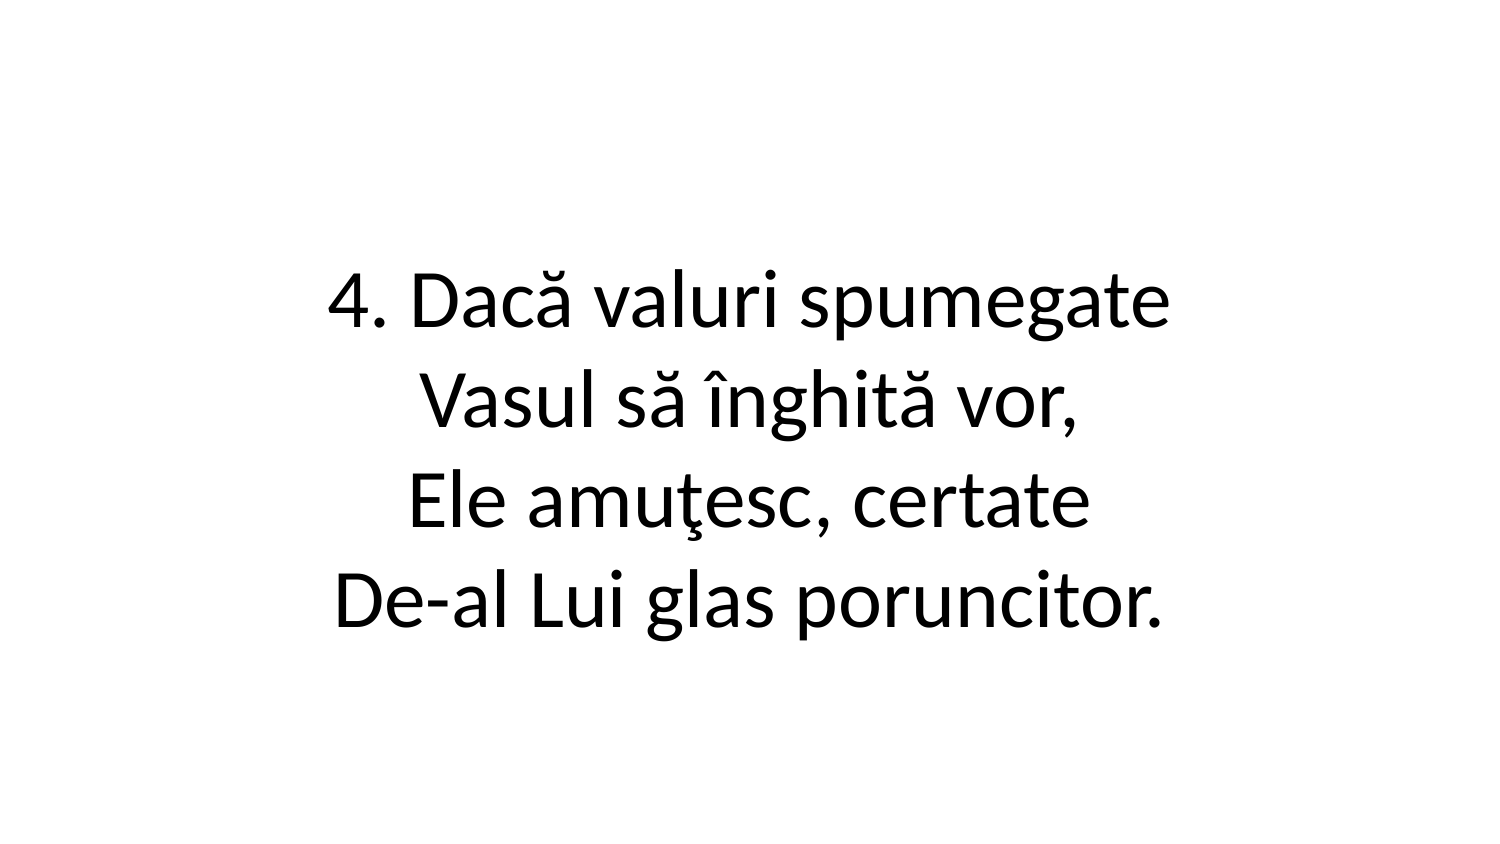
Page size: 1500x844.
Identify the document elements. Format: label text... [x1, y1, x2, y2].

text_box 4. Dacă valuri spumegate Vasul să înghită vor, Ele amuţesc, certate De-al Lui glas poruncitor. [312, 192, 1188, 652]
